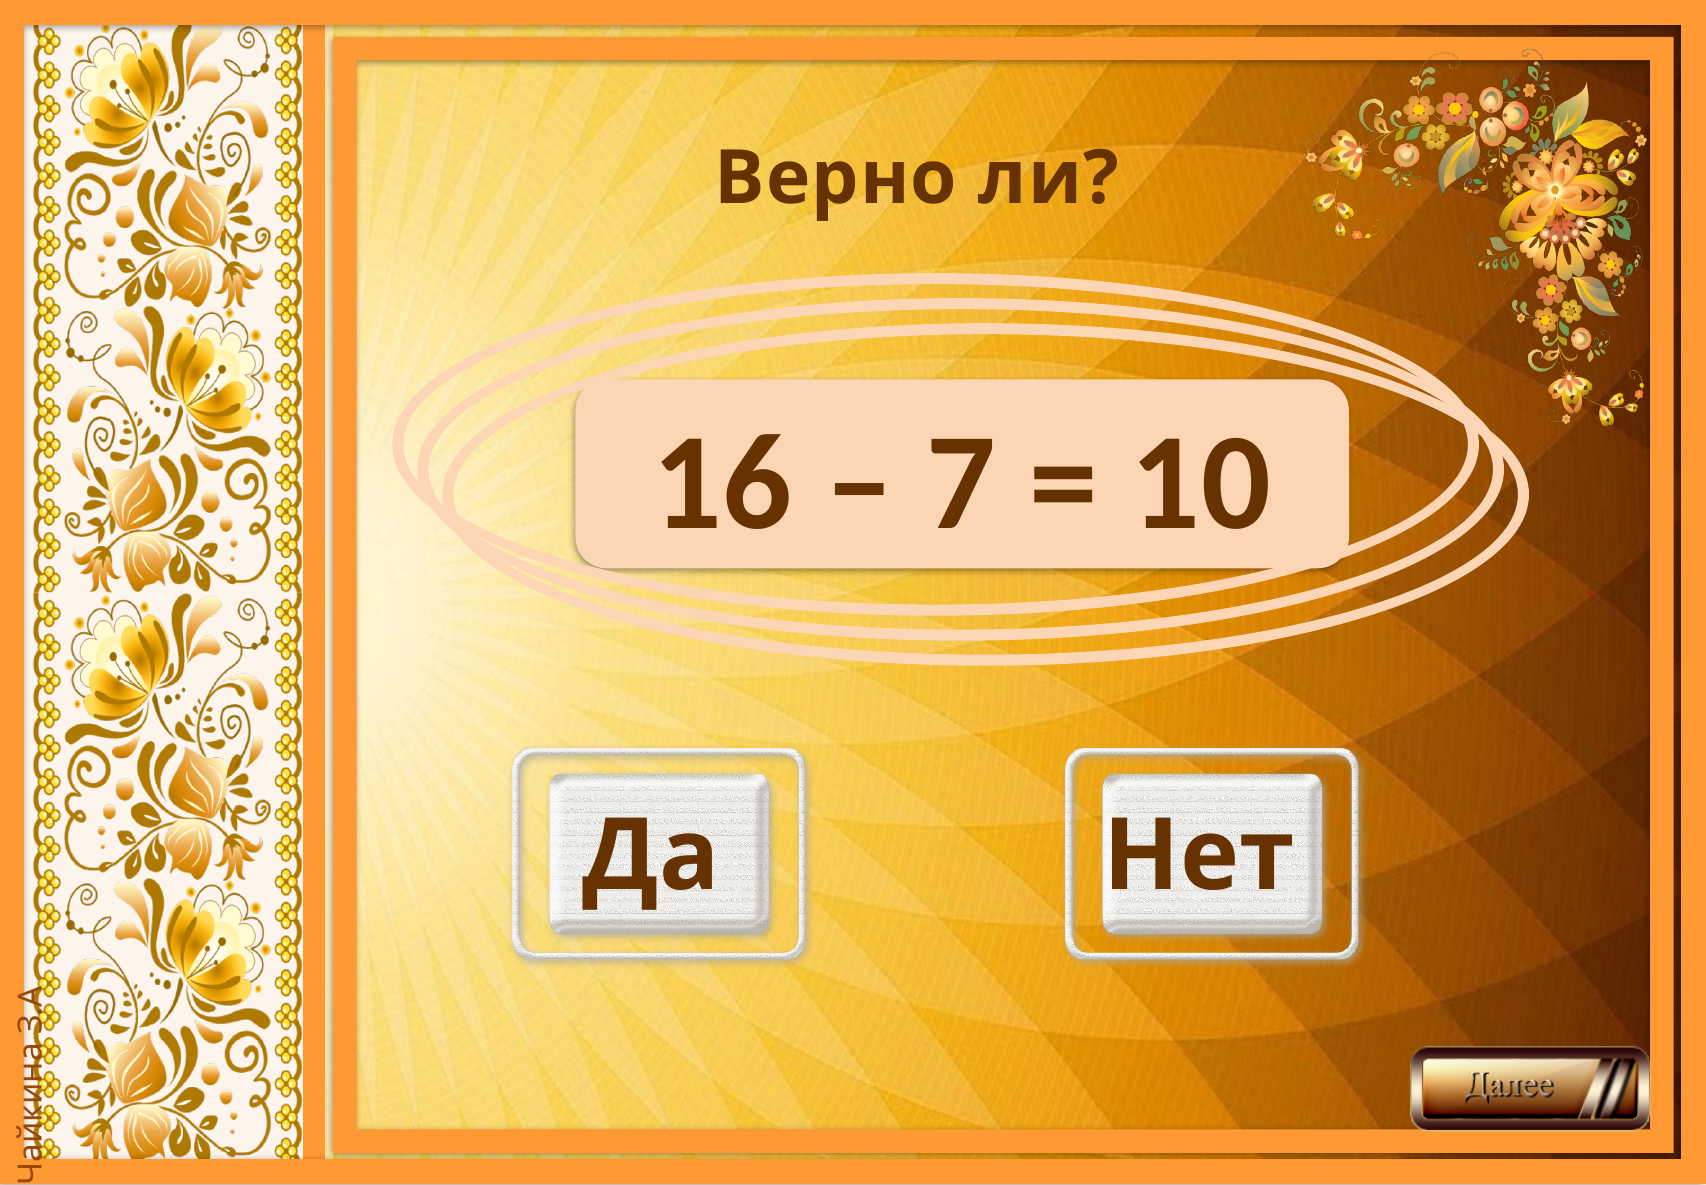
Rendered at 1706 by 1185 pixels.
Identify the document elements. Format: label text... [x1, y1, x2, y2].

text_box [467, 439, 1507, 643]
picture [25, 1068, 31, 1077]
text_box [501, 733, 820, 976]
text_box [415, 296, 1491, 534]
picture [25, 1149, 32, 1159]
text_box [460, 426, 1482, 618]
picture [25, 993, 31, 1000]
picture [32, 1048, 39, 1056]
text_box Верно ли? [392, 119, 1444, 317]
picture [32, 1149, 39, 1157]
picture [25, 25, 303, 1159]
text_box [1054, 733, 1373, 976]
text_box [390, 271, 1466, 509]
text_box [440, 321, 1532, 668]
text_box 16 – 7 = 10 [574, 378, 1350, 570]
picture [25, 1091, 38, 1099]
picture [25, 1130, 38, 1138]
picture [325, 25, 1681, 1159]
